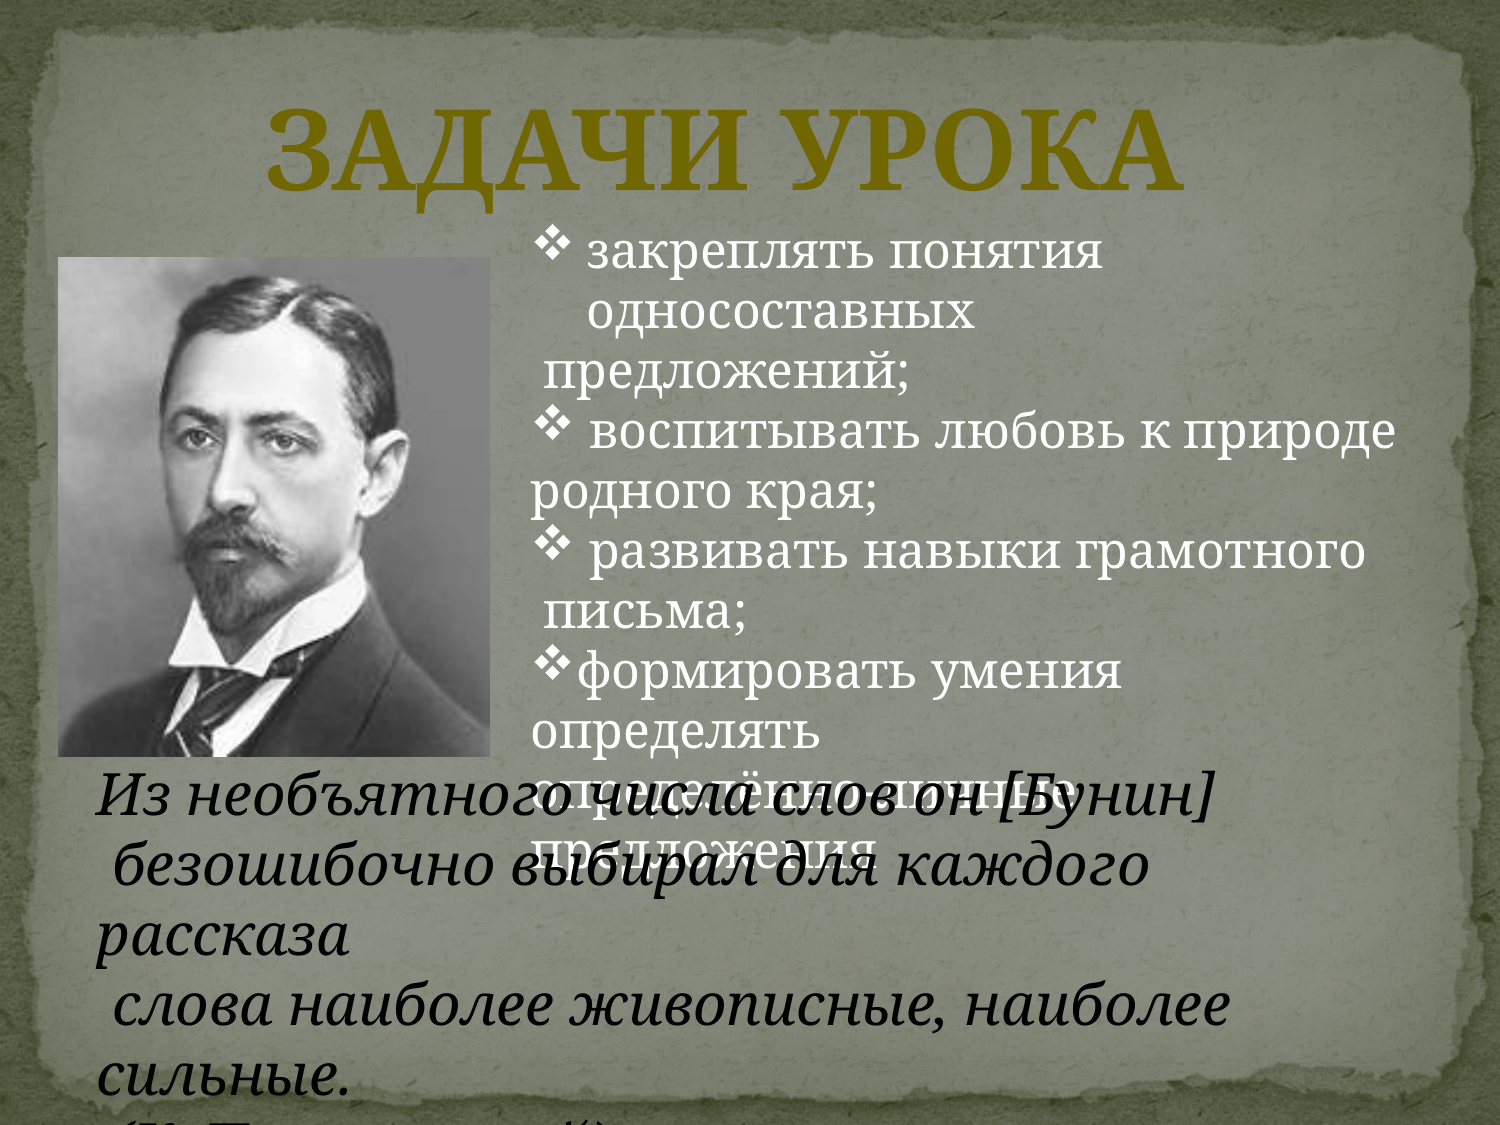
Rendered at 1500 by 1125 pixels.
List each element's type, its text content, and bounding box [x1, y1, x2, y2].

text_box ЗАДАЧИ УРОКА [249, 70, 1199, 221]
picture [58, 257, 490, 757]
text_box Из необъятного числа слов он [Бунин] безошибочно выбирал для каждого рассказа слова наиболее живописные, наиболее сильные. (К. Паустовский) [82, 749, 1425, 1125]
text_box закреплять понятия односоставных предложений; воспитывать любовь к природе родного края; развивать навыки грамотного письма; формировать умения определять определённо-личные предложения [515, 210, 1442, 946]
